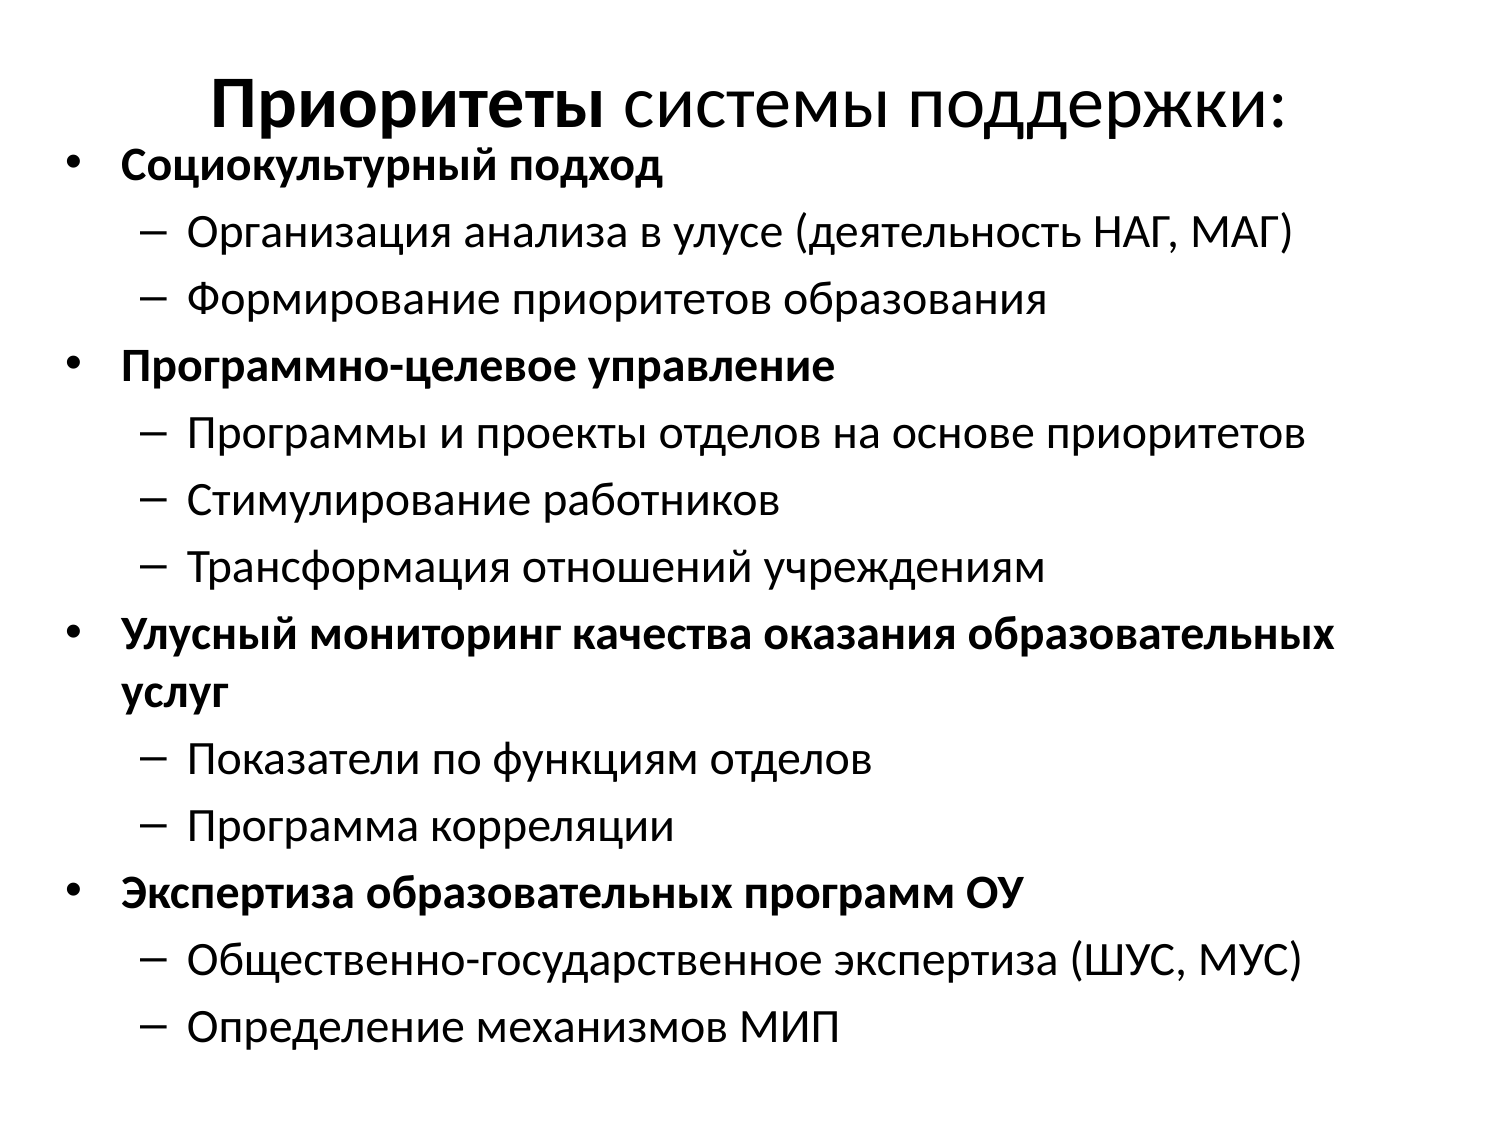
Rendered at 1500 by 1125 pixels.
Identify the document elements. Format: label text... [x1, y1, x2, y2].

list Социокультурный подход Организация анализа в улусе (деятельность НАГ, МАГ) Формирование приоритетов образования Программно-целевое управление Программы и проекты отделов на основе приоритетов Стимулирование работников Трансформация отношений учреждениям Улусный мониторинг качества оказания образовательных услуг Показатели по функциям отделов Программа корреляции Экспертиза образовательных программ ОУ Общественно-государственное экспертиза (ШУС, МУС) Определение механизмов МИП [49, 124, 1451, 901]
title Приоритеты системы поддержки: [74, 44, 1426, 124]
